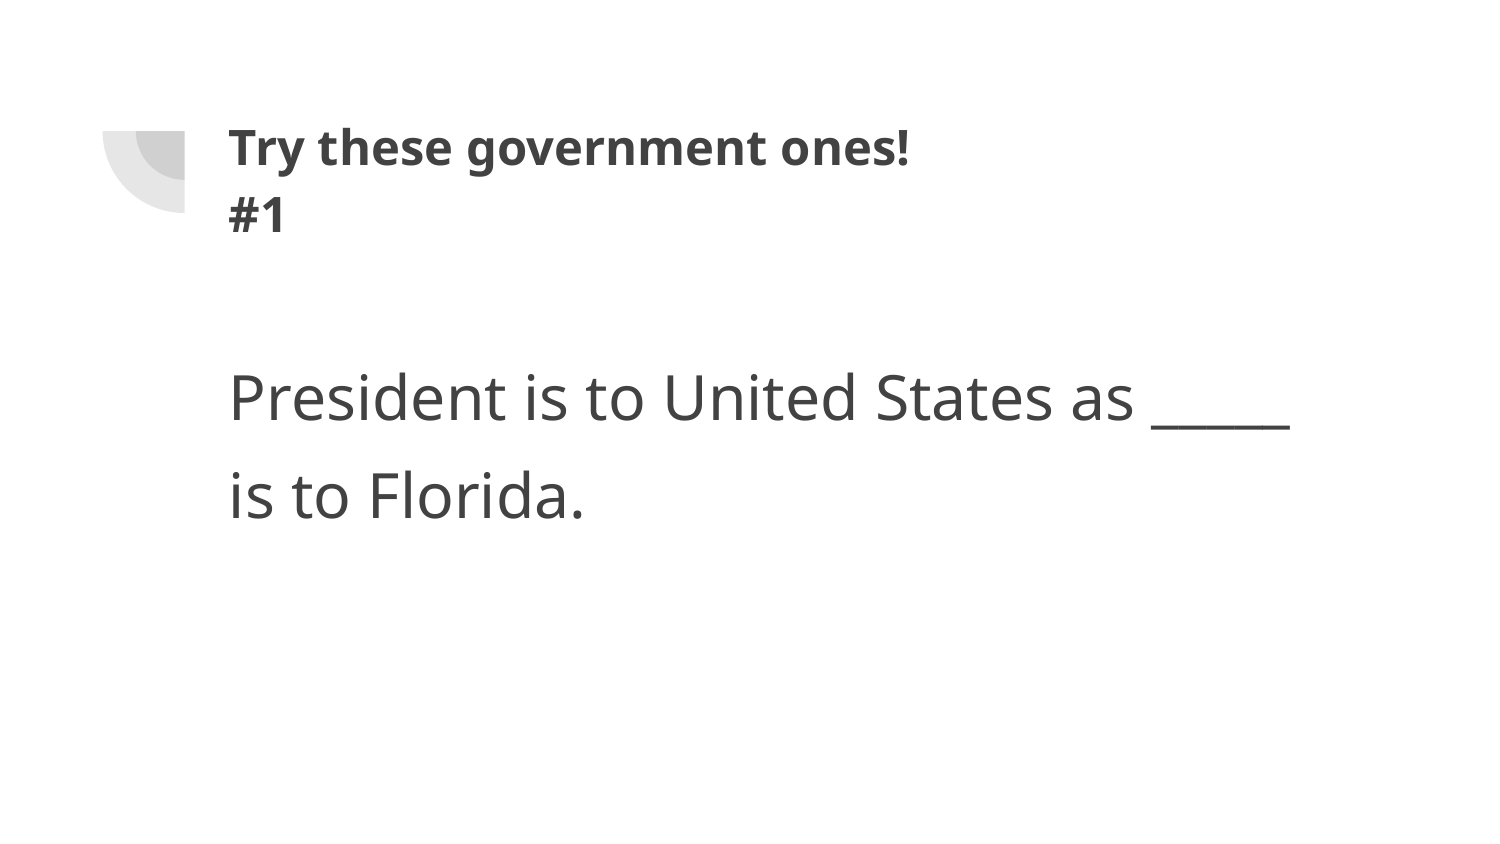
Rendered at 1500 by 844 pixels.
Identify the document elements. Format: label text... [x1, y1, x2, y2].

list President is to United States as _____ is to Florida. [213, 326, 1368, 744]
title Try these government ones! #1 [213, 98, 1368, 263]
